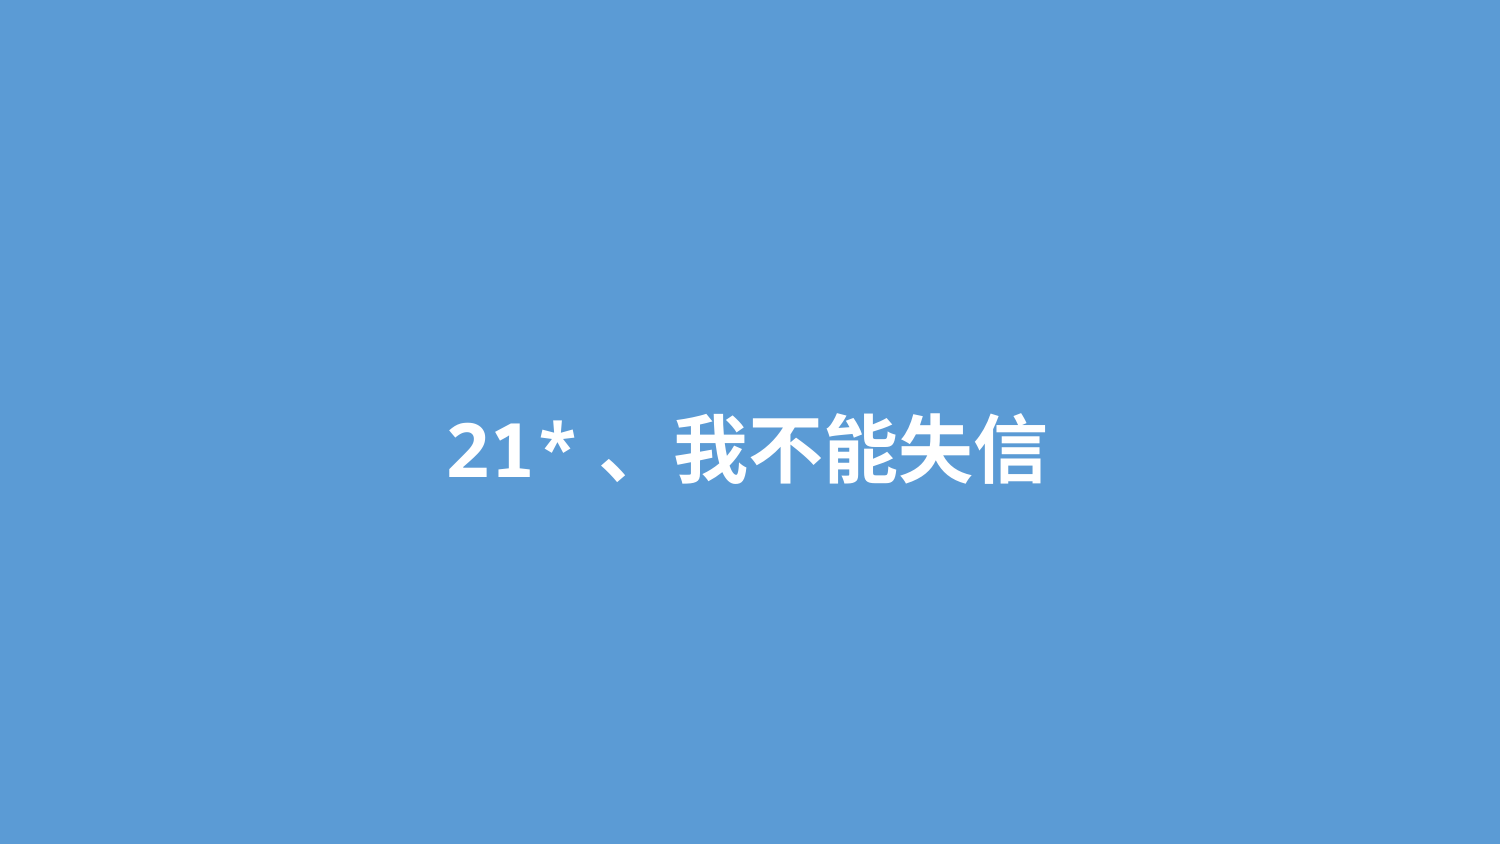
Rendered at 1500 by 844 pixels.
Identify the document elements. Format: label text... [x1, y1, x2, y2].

text_box 21*、我不能失信 [430, 394, 1216, 500]
